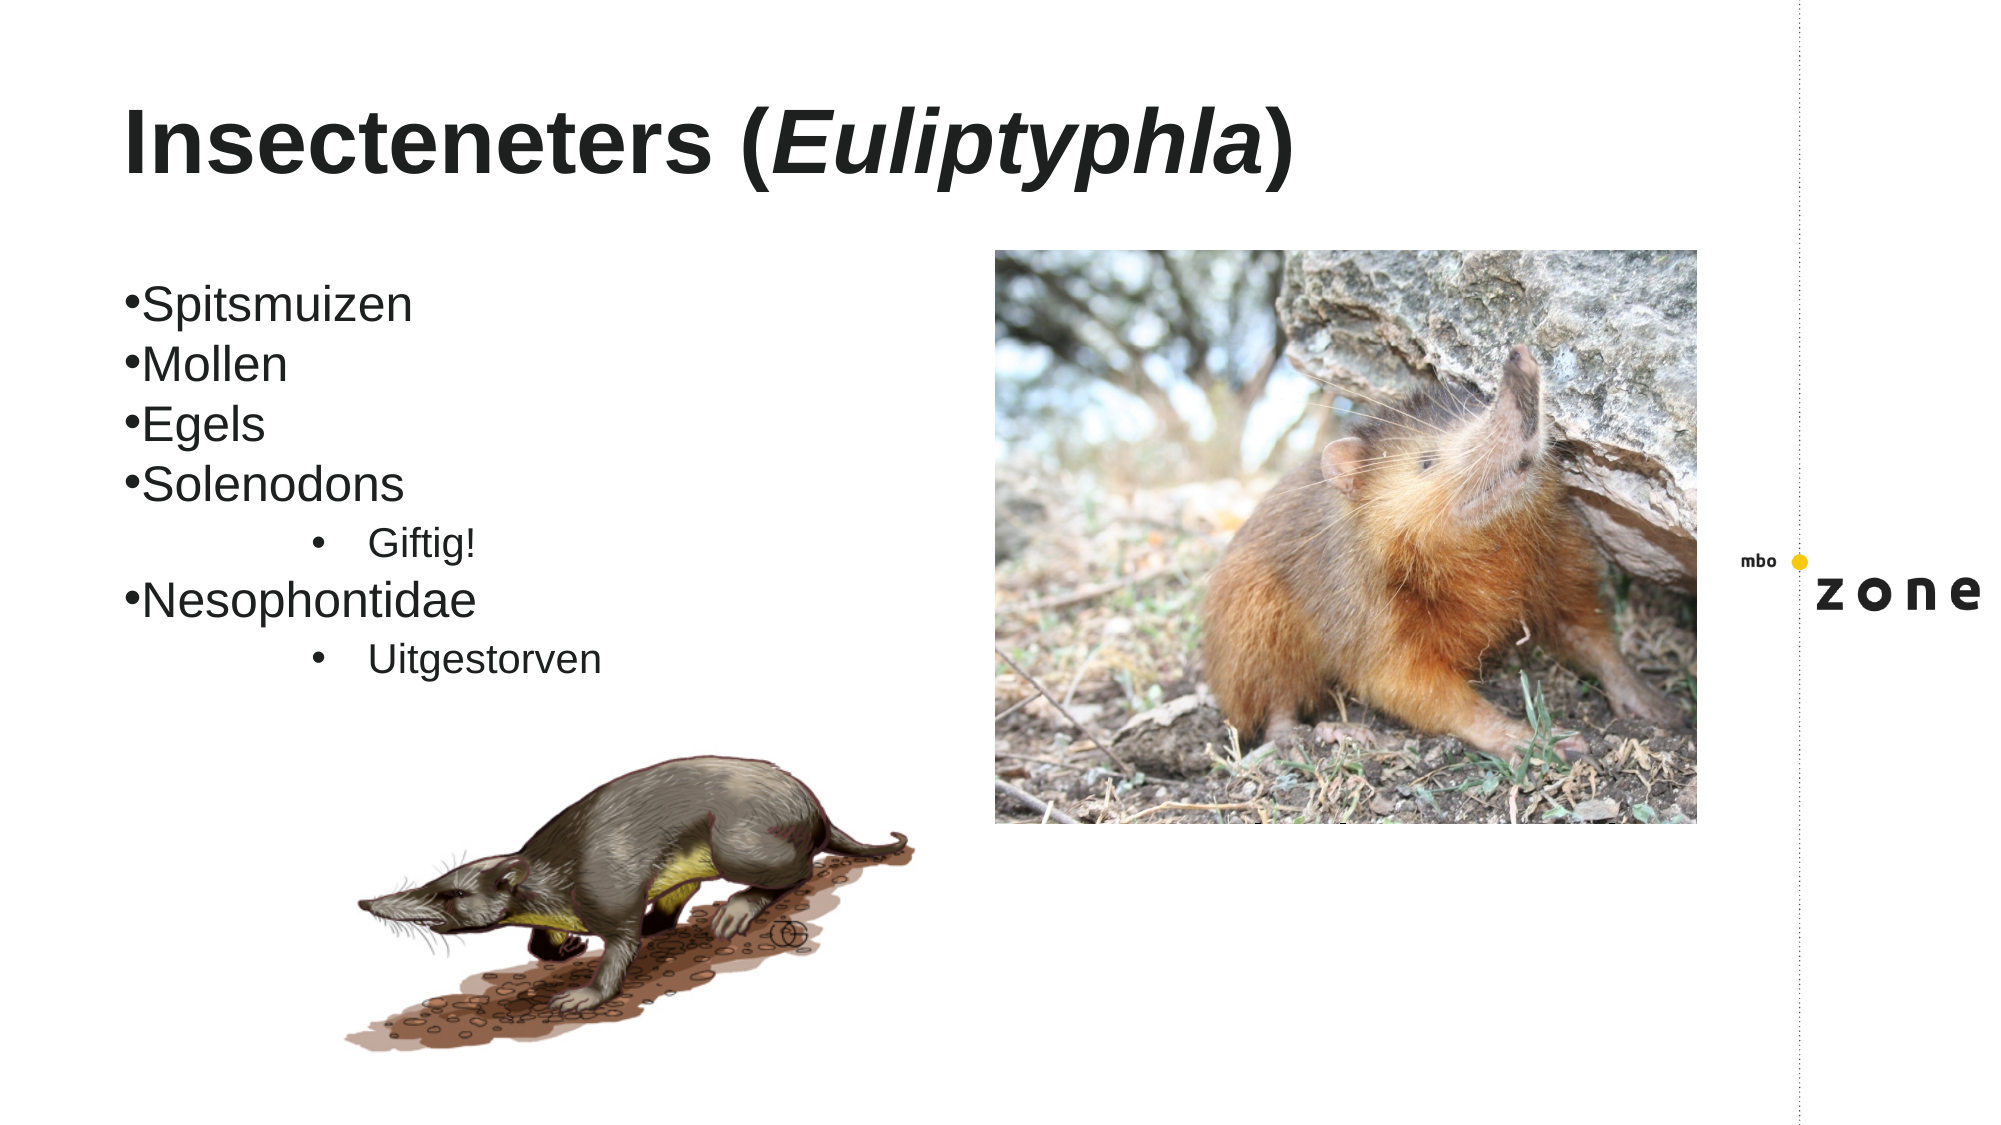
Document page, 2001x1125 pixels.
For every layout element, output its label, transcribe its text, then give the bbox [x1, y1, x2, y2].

list Spitsmuizen Mollen Egels Solenodons Giftig! Nesophontidae Uitgestorven [124, 271, 1394, 986]
title Insecteneters (Euliptyphla) [124, 94, 1607, 271]
picture [324, 714, 920, 1095]
picture [995, 0, 2001, 1125]
